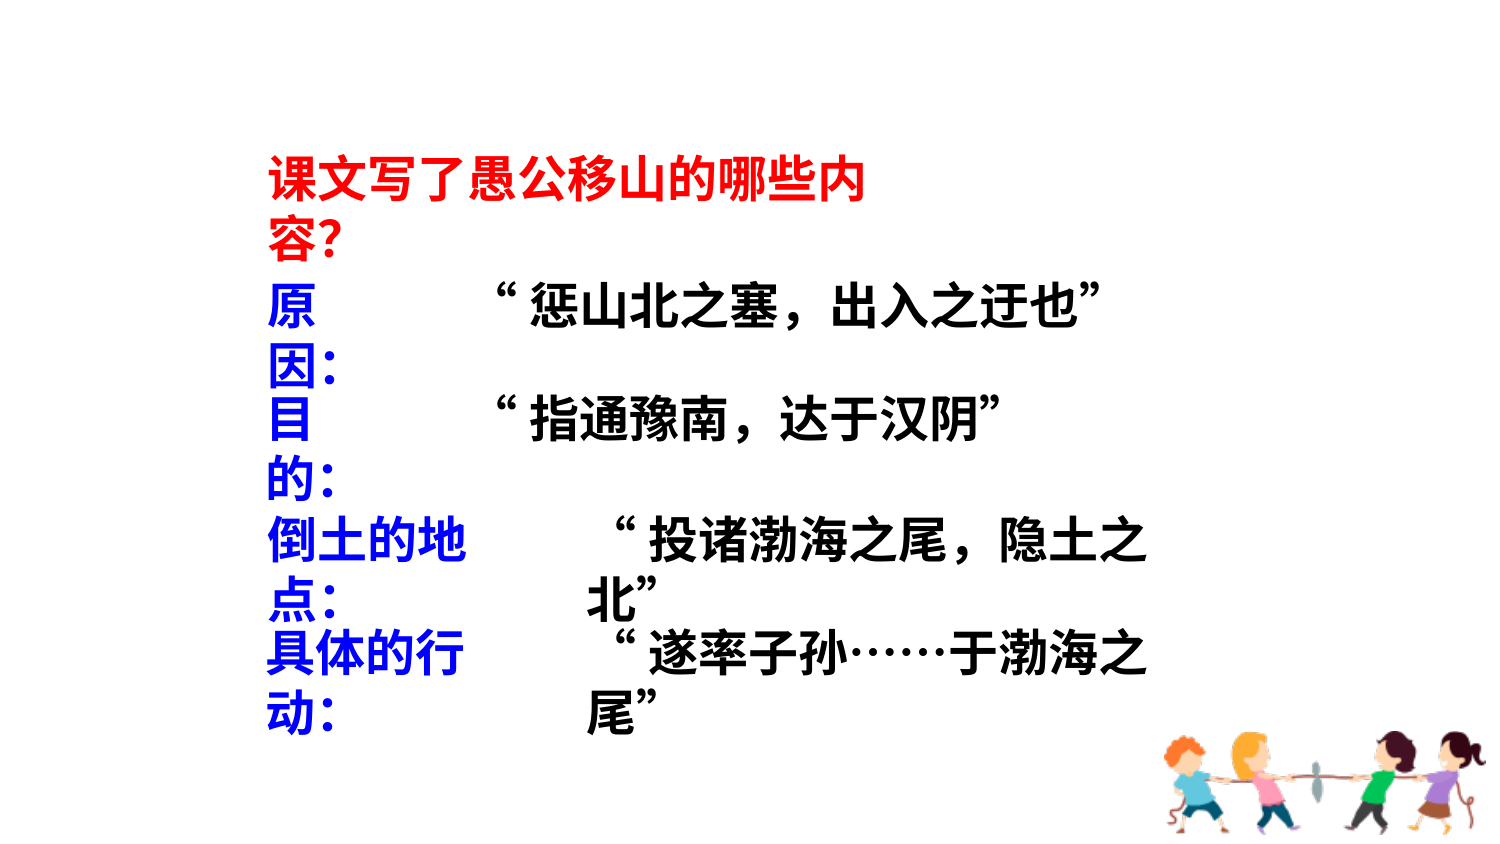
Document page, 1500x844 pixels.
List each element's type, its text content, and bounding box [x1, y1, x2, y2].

text_box 倒土的地点： [252, 501, 548, 636]
text_box 原因： [252, 266, 393, 402]
text_box 目的： [250, 379, 392, 515]
text_box “惩山北之塞，出入之迂也” [452, 266, 1163, 342]
text_box “投诸渤海之尾，隐土之北” [571, 501, 1242, 613]
text_box 具体的行动： [250, 613, 545, 749]
text_box 课文写了愚公移山的哪些内容？ [252, 140, 980, 276]
text_box “指通豫南，达于汉阴” [452, 379, 1118, 455]
picture [1164, 731, 1486, 835]
text_box “遂率子孙……于渤海之尾” [571, 613, 1244, 749]
